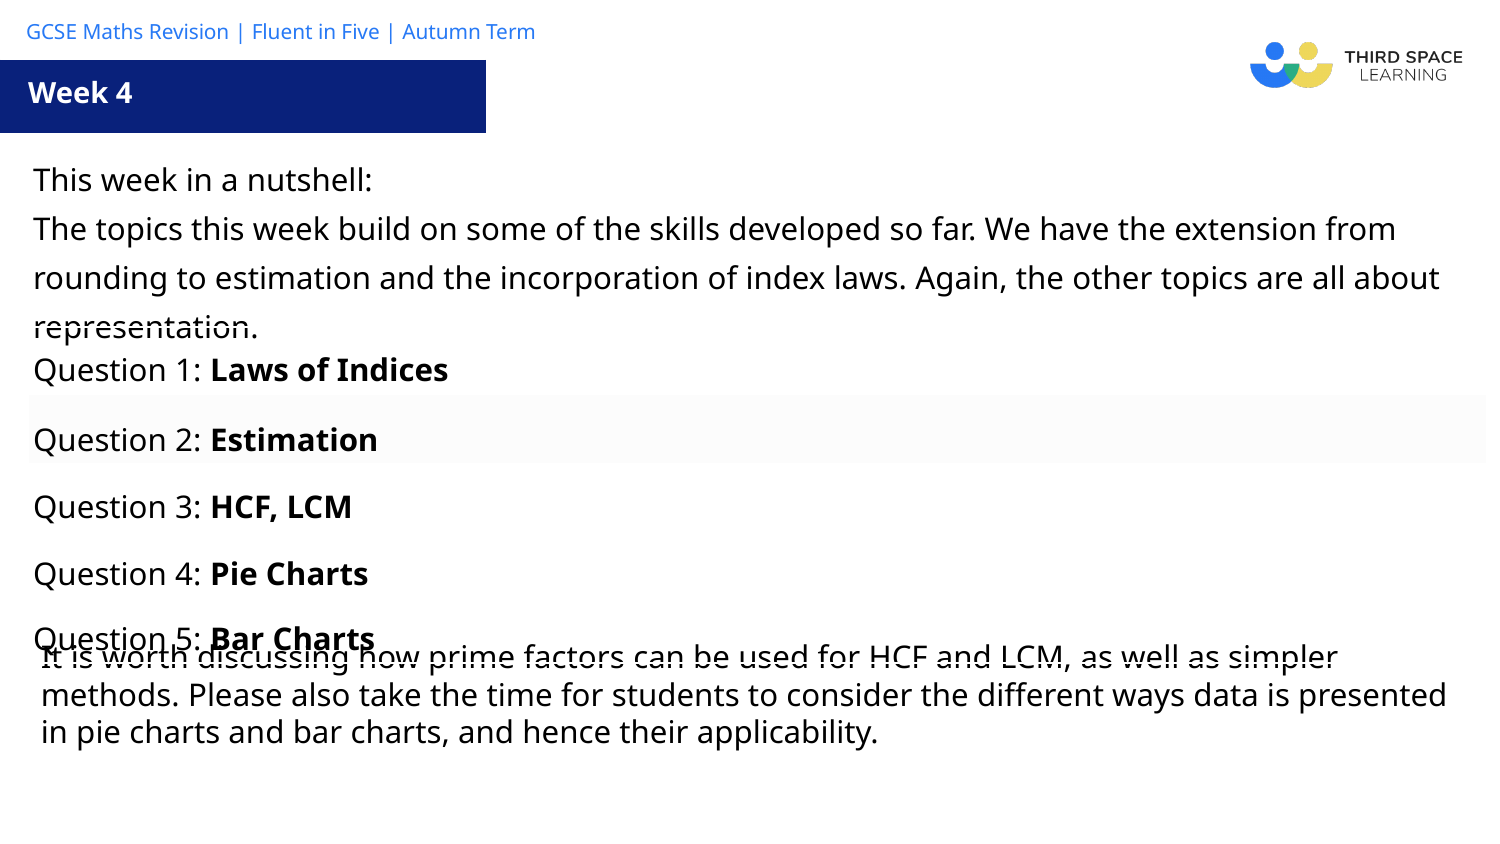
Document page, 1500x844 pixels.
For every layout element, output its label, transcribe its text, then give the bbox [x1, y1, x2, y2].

text_box Week 4 [13, 59, 383, 125]
text_box It is worth discussing how prime factors can be used for HCF and LCM, as well as simpler methods. Please also take the time for students to consider the different ways data is presented in pie charts and bar charts, and hence their applicability. [25, 622, 1475, 765]
table_cell Question 5: Bar Charts [29, 599, 1486, 662]
table_cell Question 3: HCF, LCM [29, 465, 1486, 530]
table_cell Question 2: Estimation [29, 395, 1486, 463]
table_cell Question 4: Pie Charts [29, 532, 1486, 597]
picture [1250, 33, 1465, 99]
table_header This week in a nutshell: The topics this week build on some of the skills developed so far. We have the extension from rounding to estimation and the incorporation of index laws. Again, the other topics are all about representation. [29, 149, 1486, 326]
table_cell Question 1: Laws of Indices [29, 328, 1486, 393]
